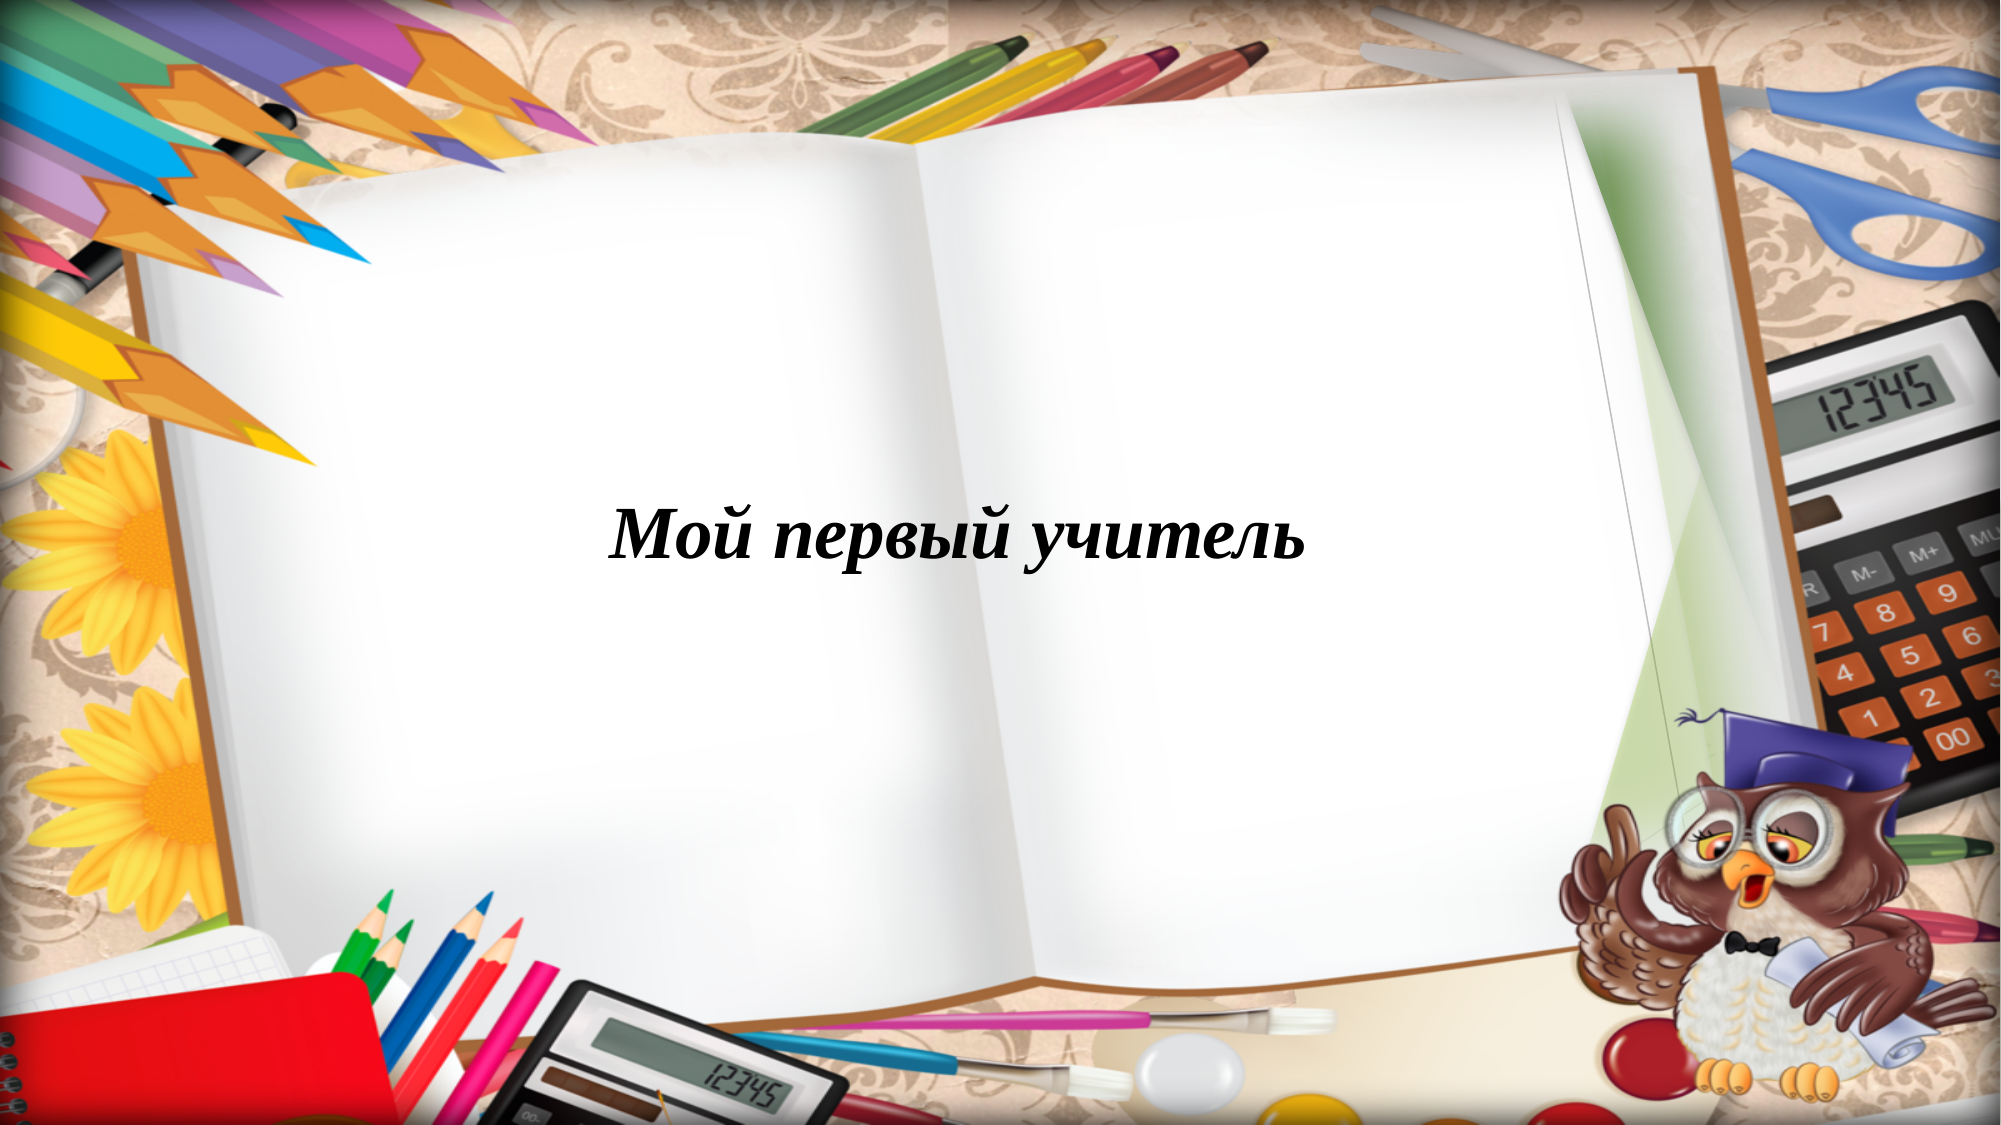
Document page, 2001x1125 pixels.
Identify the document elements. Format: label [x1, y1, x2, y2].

list [0, 0, 2000, 1125]
